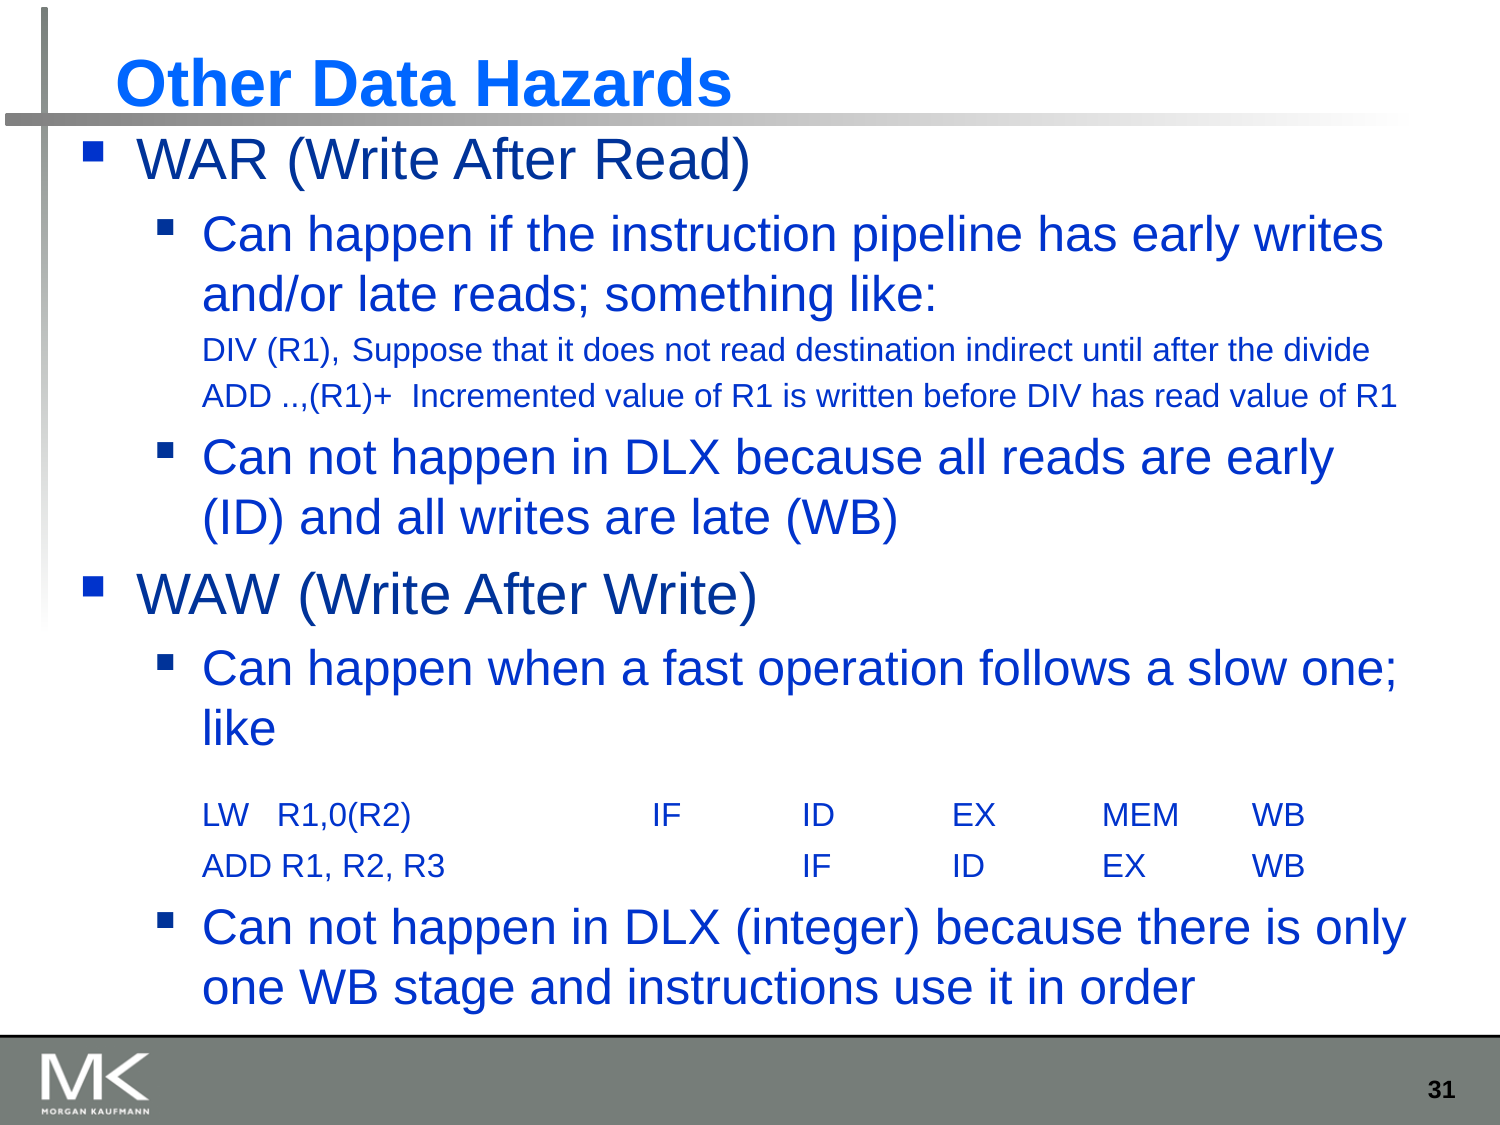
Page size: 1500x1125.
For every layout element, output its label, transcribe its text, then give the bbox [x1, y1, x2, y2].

list WAR (Write After Read) Can happen if the instruction pipeline has early writes and/or late reads; something like: DIV (R1), Suppose that it does not read destination indirect until after the divide ADD ..,(R1)+ Incremented value of R1 is written before DIV has read value of R1 Can not happen in DLX because all reads are early (ID) and all writes are late (WB) WAW (Write After Write) Can happen when a fast operation follows a slow one; like LW R1,0(R2) IF ID EX MEM WB ADD R1, R2, R3 IF ID EX WB Can not happen in DLX (integer) because there is only one WB stage and instructions use it in order [64, 113, 1446, 953]
title Other Data Hazards [100, 30, 1460, 128]
picture [29, 1046, 160, 1123]
